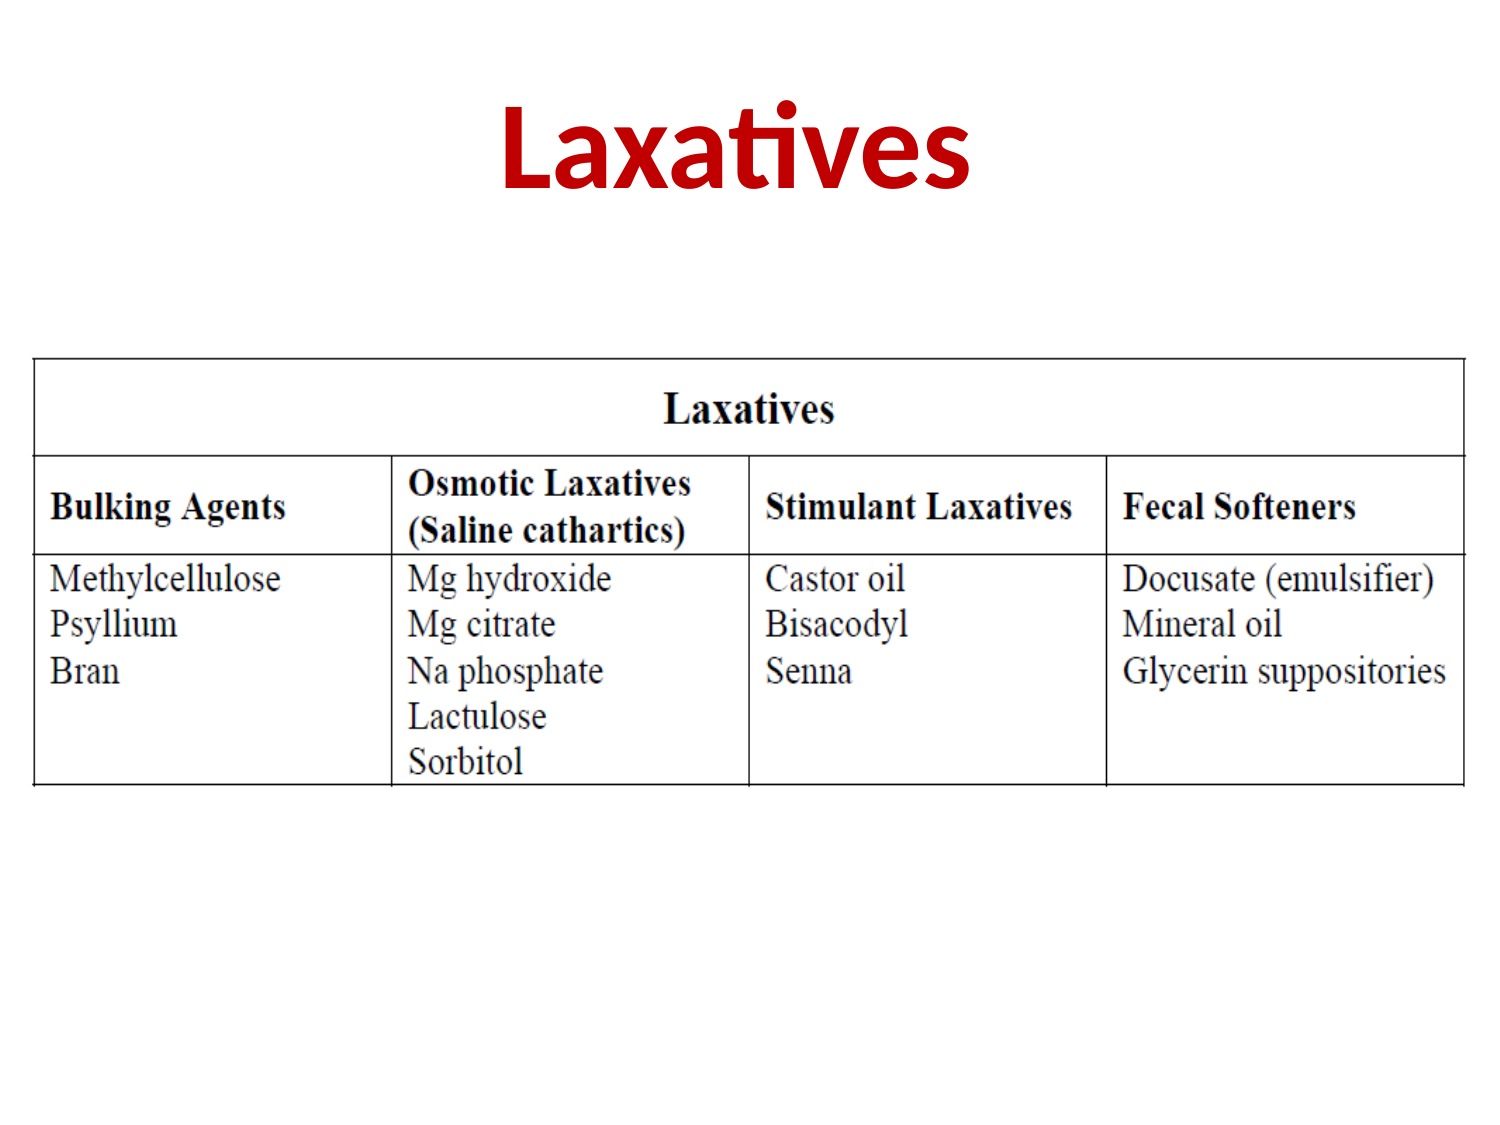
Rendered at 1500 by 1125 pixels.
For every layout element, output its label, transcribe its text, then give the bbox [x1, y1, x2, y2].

picture [0, 316, 1500, 809]
title Laxatives [75, 45, 1425, 233]
